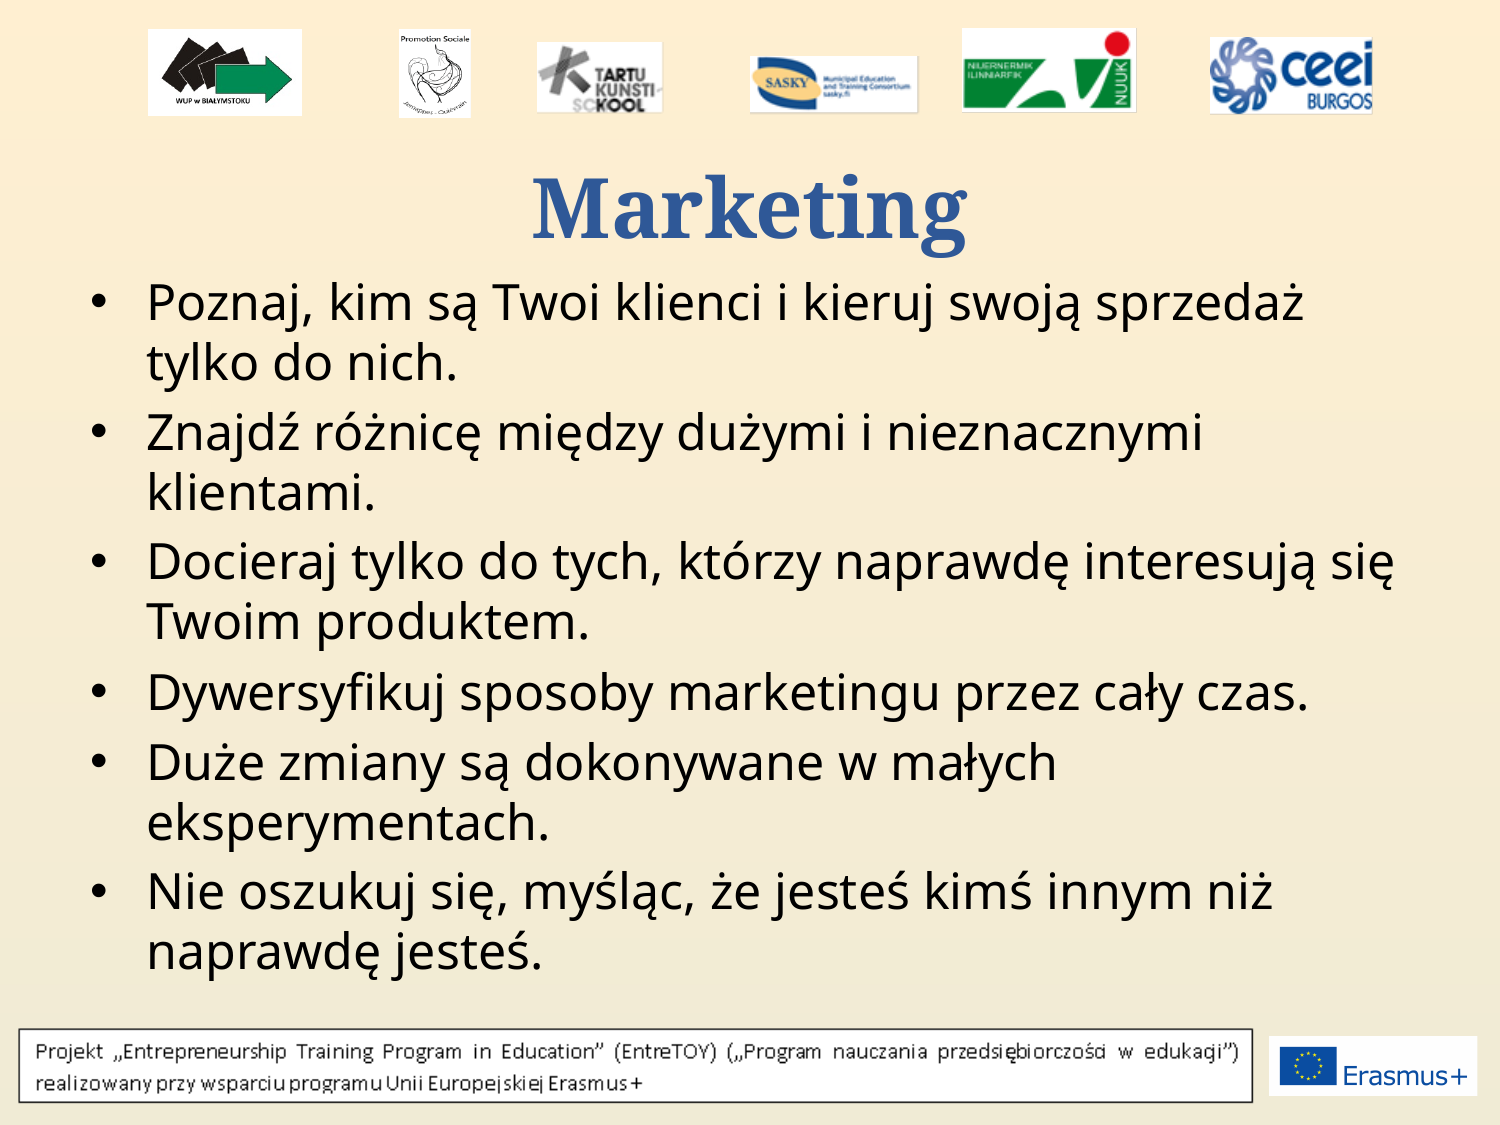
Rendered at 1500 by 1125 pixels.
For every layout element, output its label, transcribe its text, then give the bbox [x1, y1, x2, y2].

picture [17, 1027, 1255, 1105]
title Marketing [41, 149, 1459, 263]
picture [148, 29, 302, 116]
picture [399, 29, 471, 118]
list Poznaj, kim są Twoi klienci i kieruj swoją sprzedaż tylko do nich. Znajdź różnicę między dużymi i nieznacznymi klientami. Docieraj tylko do tych, którzy naprawdę interesują się Twoim produktem. Dywersyfikuj sposoby marketingu przez cały czas. Duże zmiany są dokonywane w małych eksperymentach. Nie oszukuj się, myśląc, że jesteś kimś innym niż naprawdę jesteś. [75, 262, 1425, 1005]
picture [1210, 37, 1374, 116]
picture [750, 56, 921, 116]
picture [962, 28, 1140, 116]
picture [537, 42, 668, 118]
